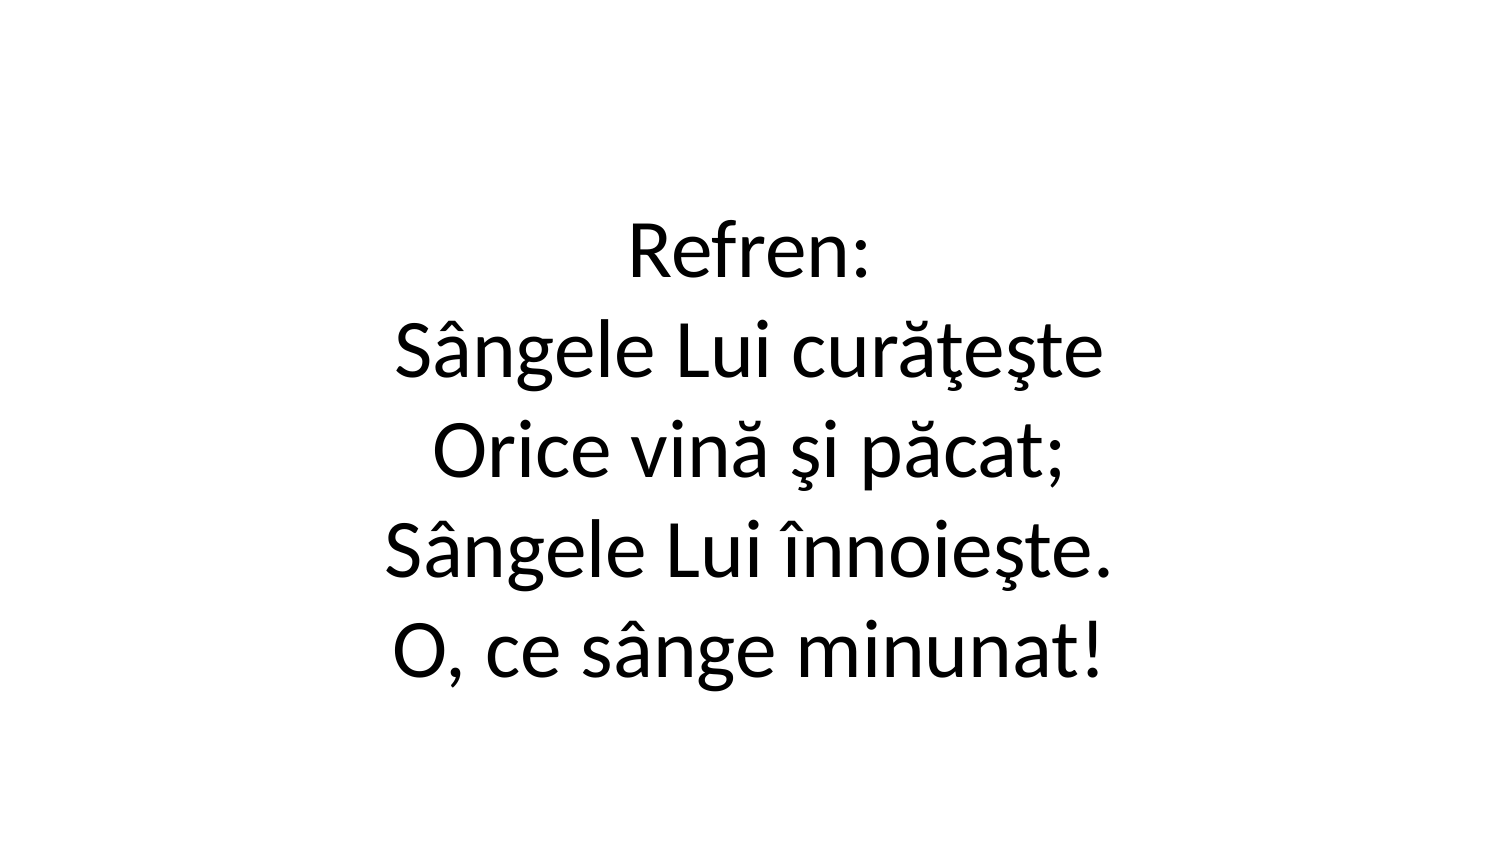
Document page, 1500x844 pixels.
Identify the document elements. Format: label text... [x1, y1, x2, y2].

text_box Refren: Sângele Lui curăţeşte Orice vină şi păcat; Sângele Lui înnoieşte. O, ce sânge minunat! [370, 142, 1130, 702]
